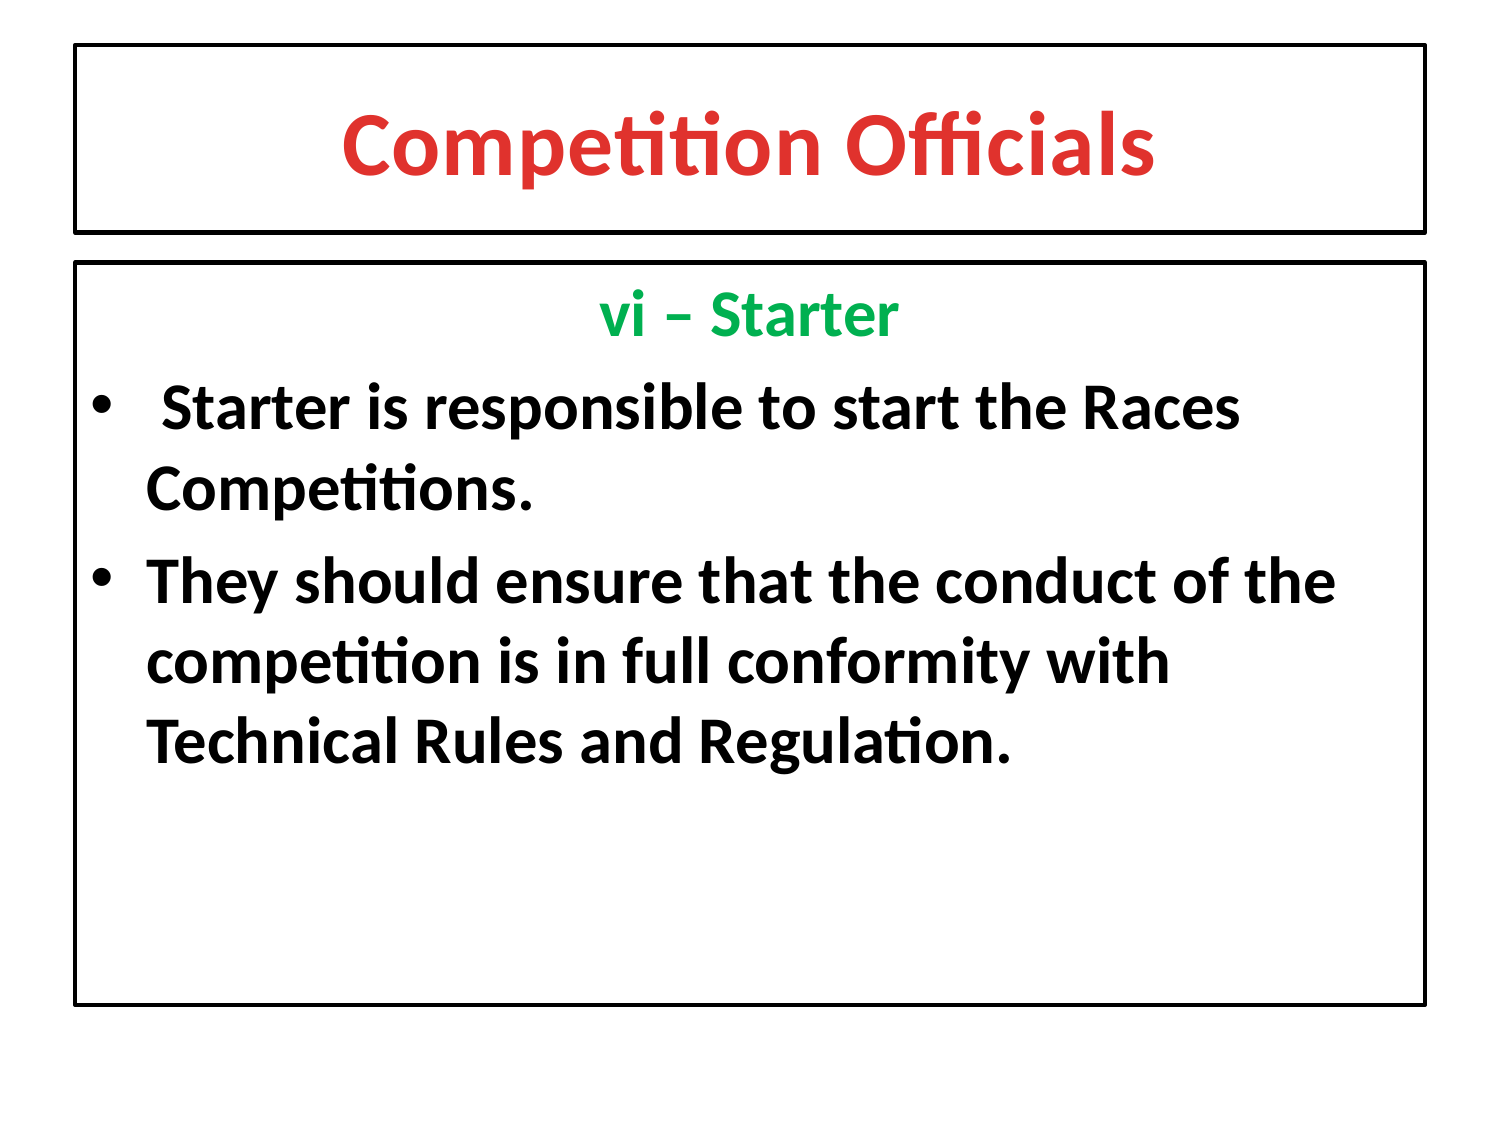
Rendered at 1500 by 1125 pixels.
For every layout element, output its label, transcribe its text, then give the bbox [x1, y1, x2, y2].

title Competition Officials [73, 43, 1427, 235]
list vi – Starter Starter is responsible to start the Races Competitions. They should ensure that the conduct of the competition is in full conformity with Technical Rules and Regulation. [73, 260, 1427, 1007]
